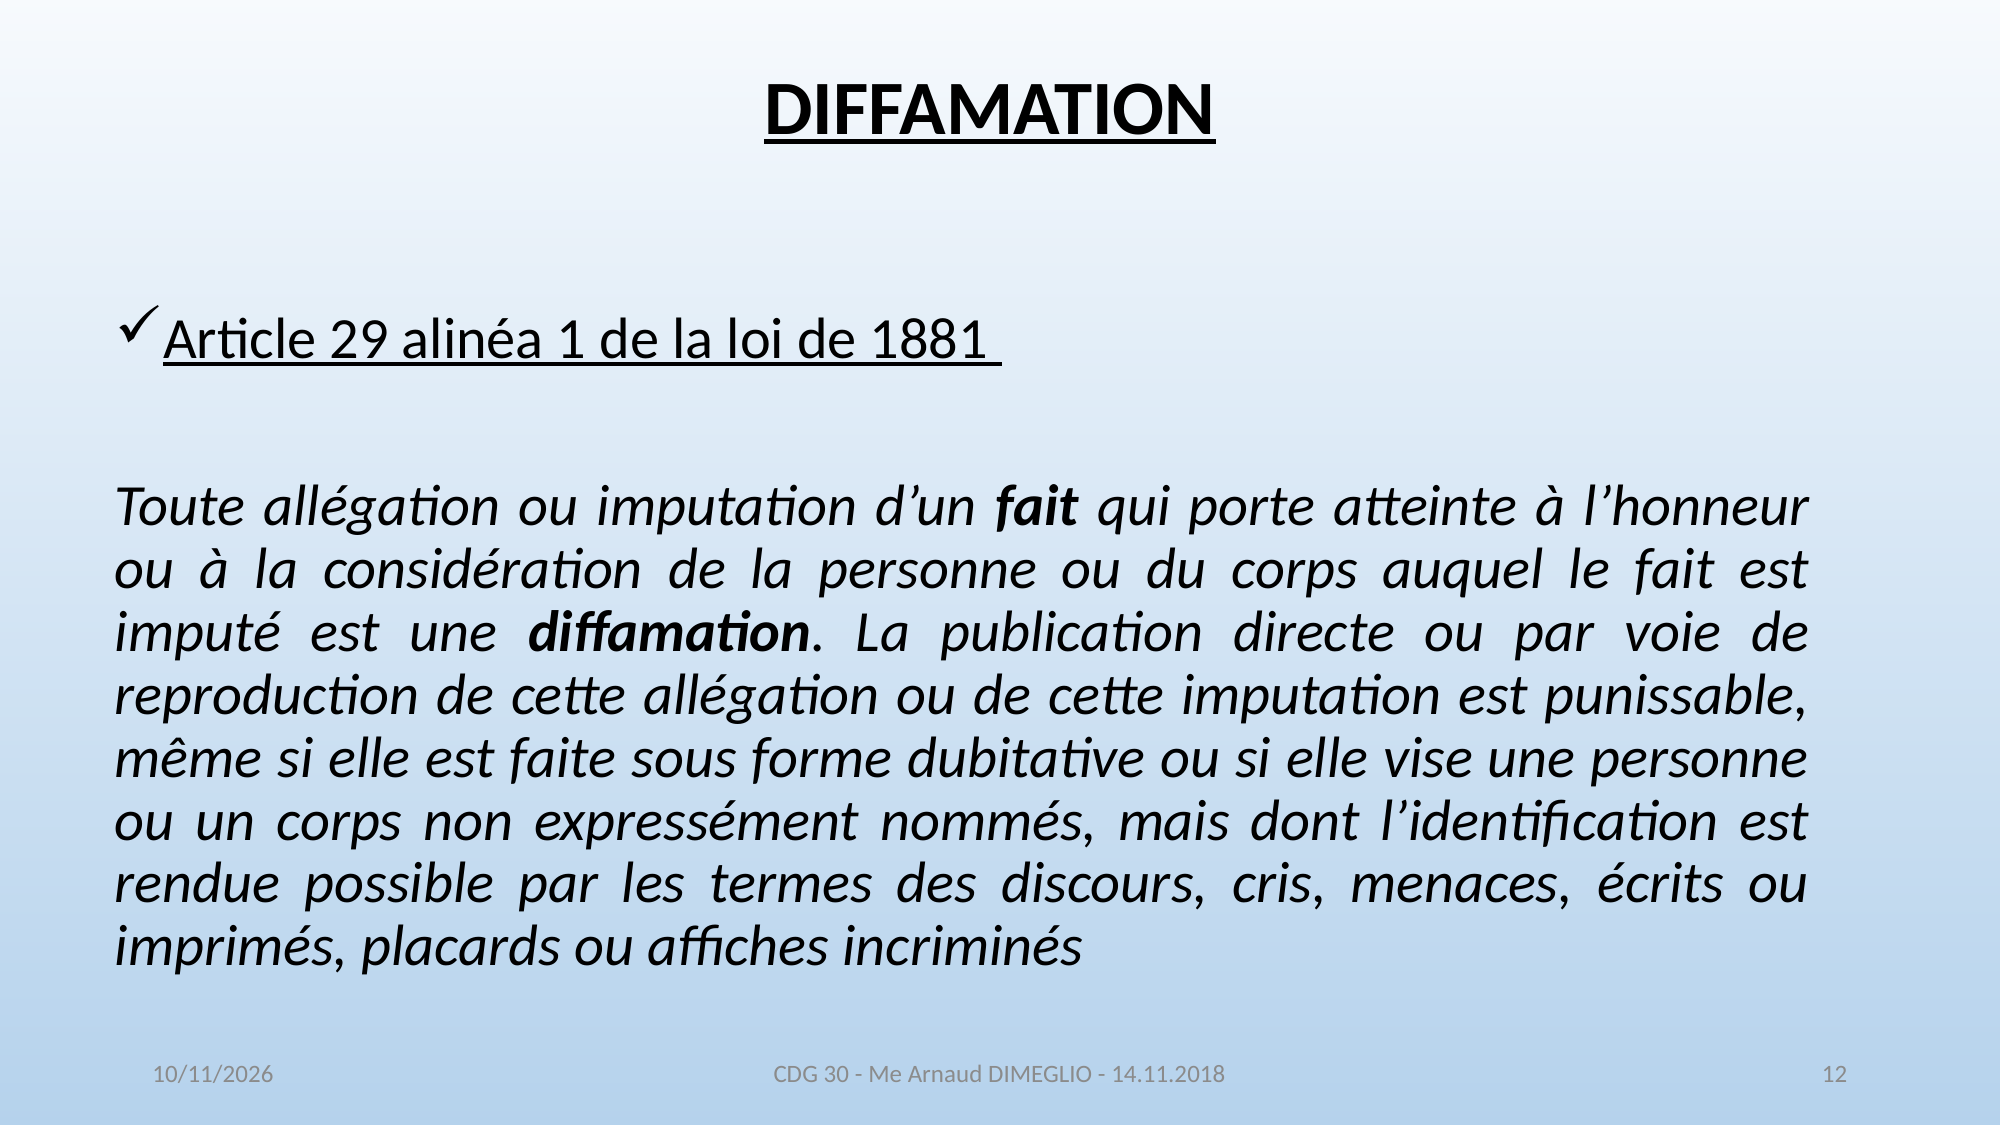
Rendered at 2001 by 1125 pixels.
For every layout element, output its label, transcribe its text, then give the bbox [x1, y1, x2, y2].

title DIFFAMATION [137, 59, 1863, 252]
list Article 29 alinéa 1 de la loi de 1881 Toute allégation ou imputation d’un fait qui porte atteinte à l’honneur ou à la considération de la personne ou du corps auquel le fait est imputé est une diffamation. La publication directe ou par voie de reproduction de cette allégation ou de cette imputation est punissable, même si elle est faite sous forme dubitative ou si elle vise une personne ou un corps non expressément nommés, mais dont l’identification est rendue possible par les termes des discours, cris, menaces, écrits ou imprimés, placards ou affiches incriminés [99, 210, 1825, 1066]
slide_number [137, 1042, 588, 1103]
footer CDG 30 - Me Arnaud DIMEGLIO - 14.11.2018 [662, 1042, 1338, 1103]
slide_number 12 [1412, 1042, 1863, 1103]
